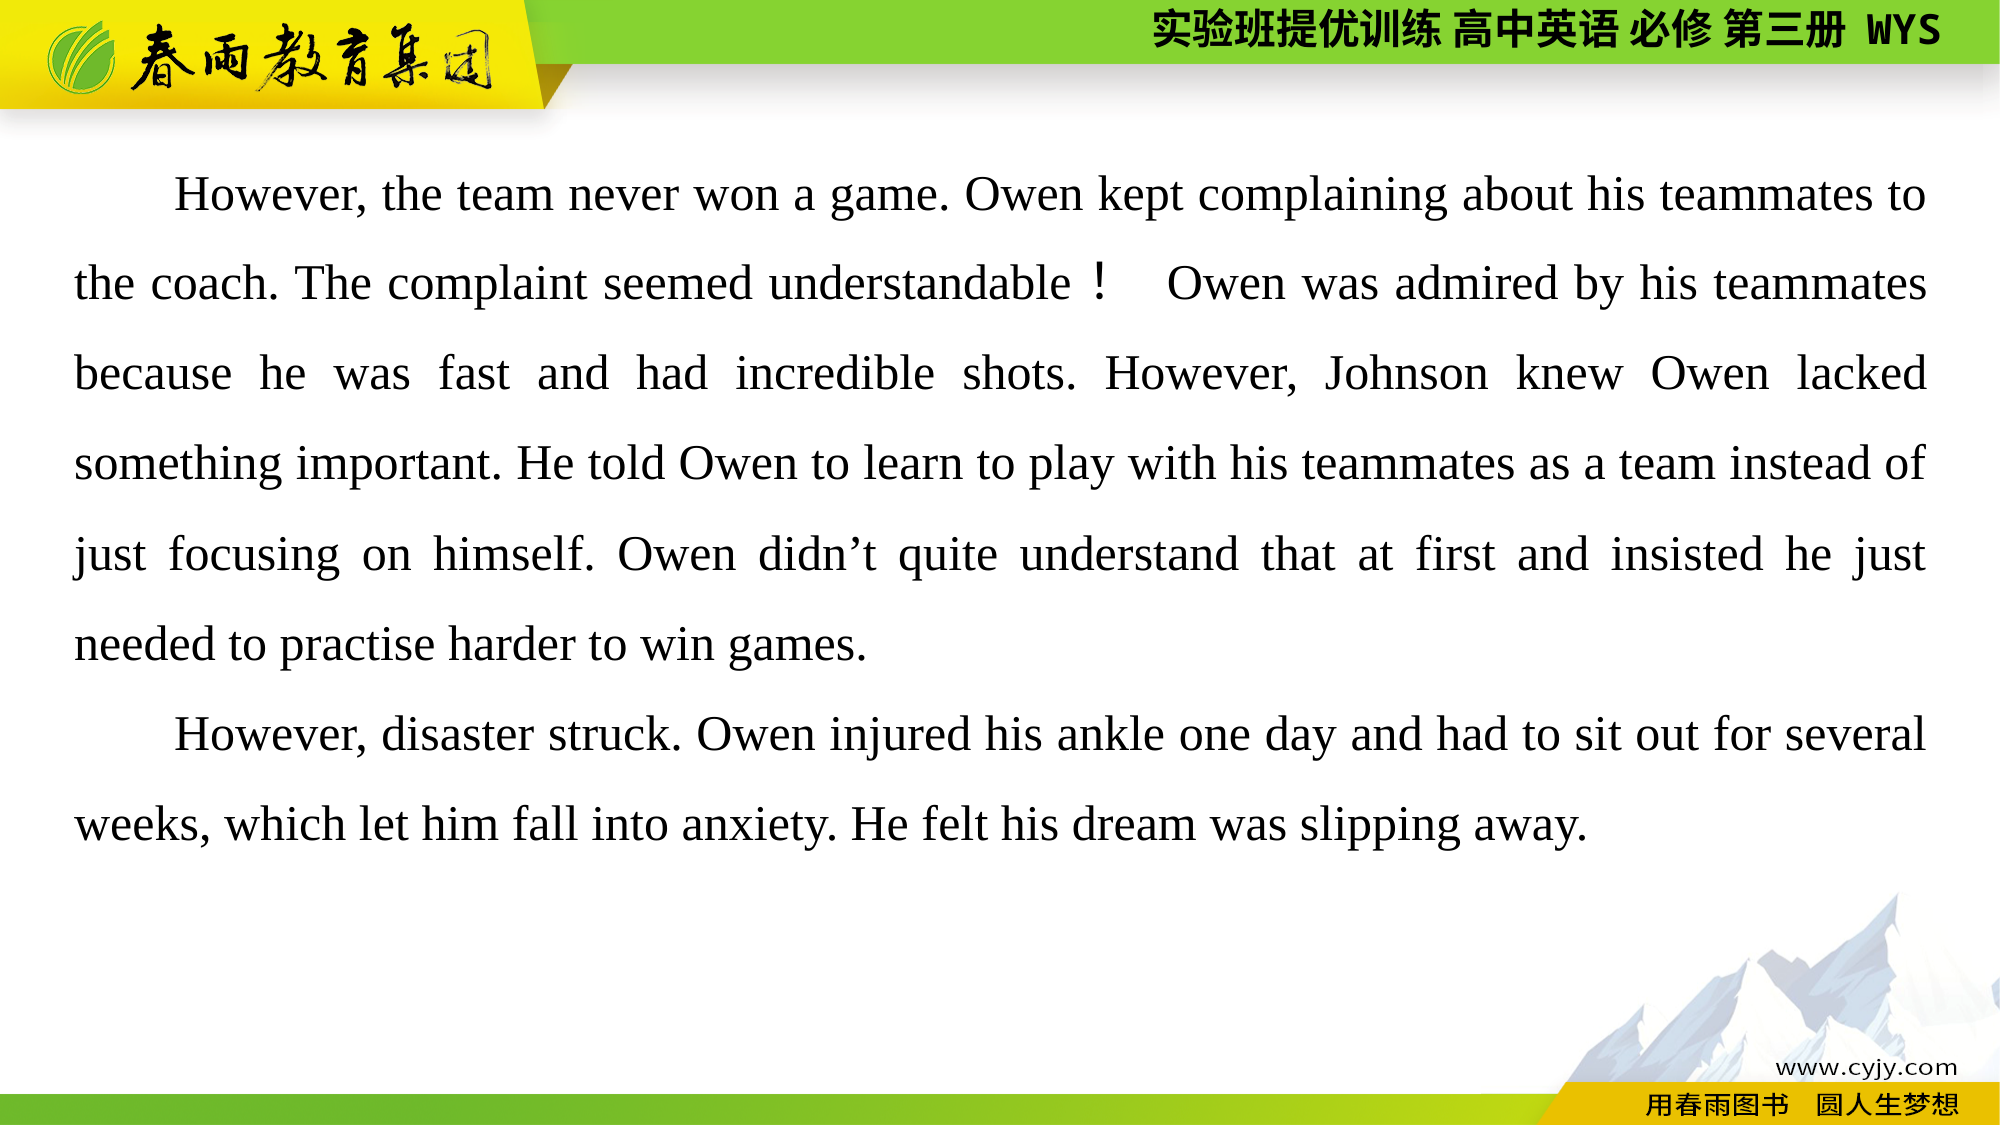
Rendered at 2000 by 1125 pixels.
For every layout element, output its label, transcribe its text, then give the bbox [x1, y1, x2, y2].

picture [0, 0, 2000, 1125]
list However, the team never won a game. Owen kept complaining about his teammates to the coach. The complaint seemed understandable！ Owen was admired by his teammates because he was fast and had incredible shots. However, Johnson knew Owen lacked something important. He told Owen to learn to play with his teammates as a team instead of just focusing on himself. Owen didn’t quite understand that at first and insisted he just needed to practise harder to win games. However, disaster struck. Owen injured his ankle one day and had to sit out for several weeks, which let him fall into anxiety. He felt his dream was slipping away. [59, 122, 1944, 854]
